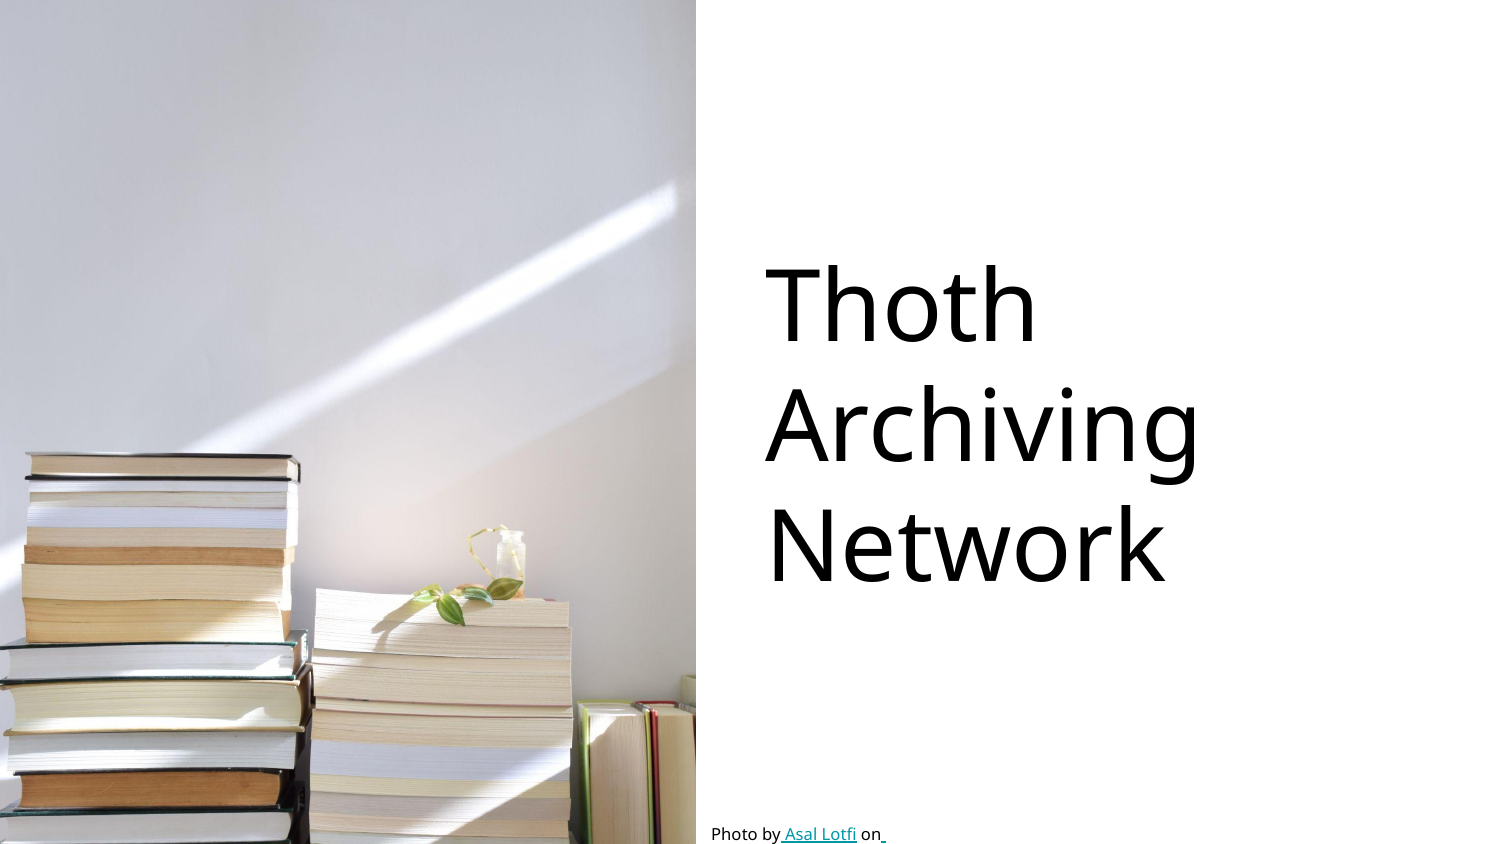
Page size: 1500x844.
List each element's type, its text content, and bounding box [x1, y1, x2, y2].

title Thoth Archiving Network [750, 86, 1481, 758]
picture [0, 0, 697, 844]
text_box Photo by Asal Lotfi on Unsplash [701, 808, 965, 844]
